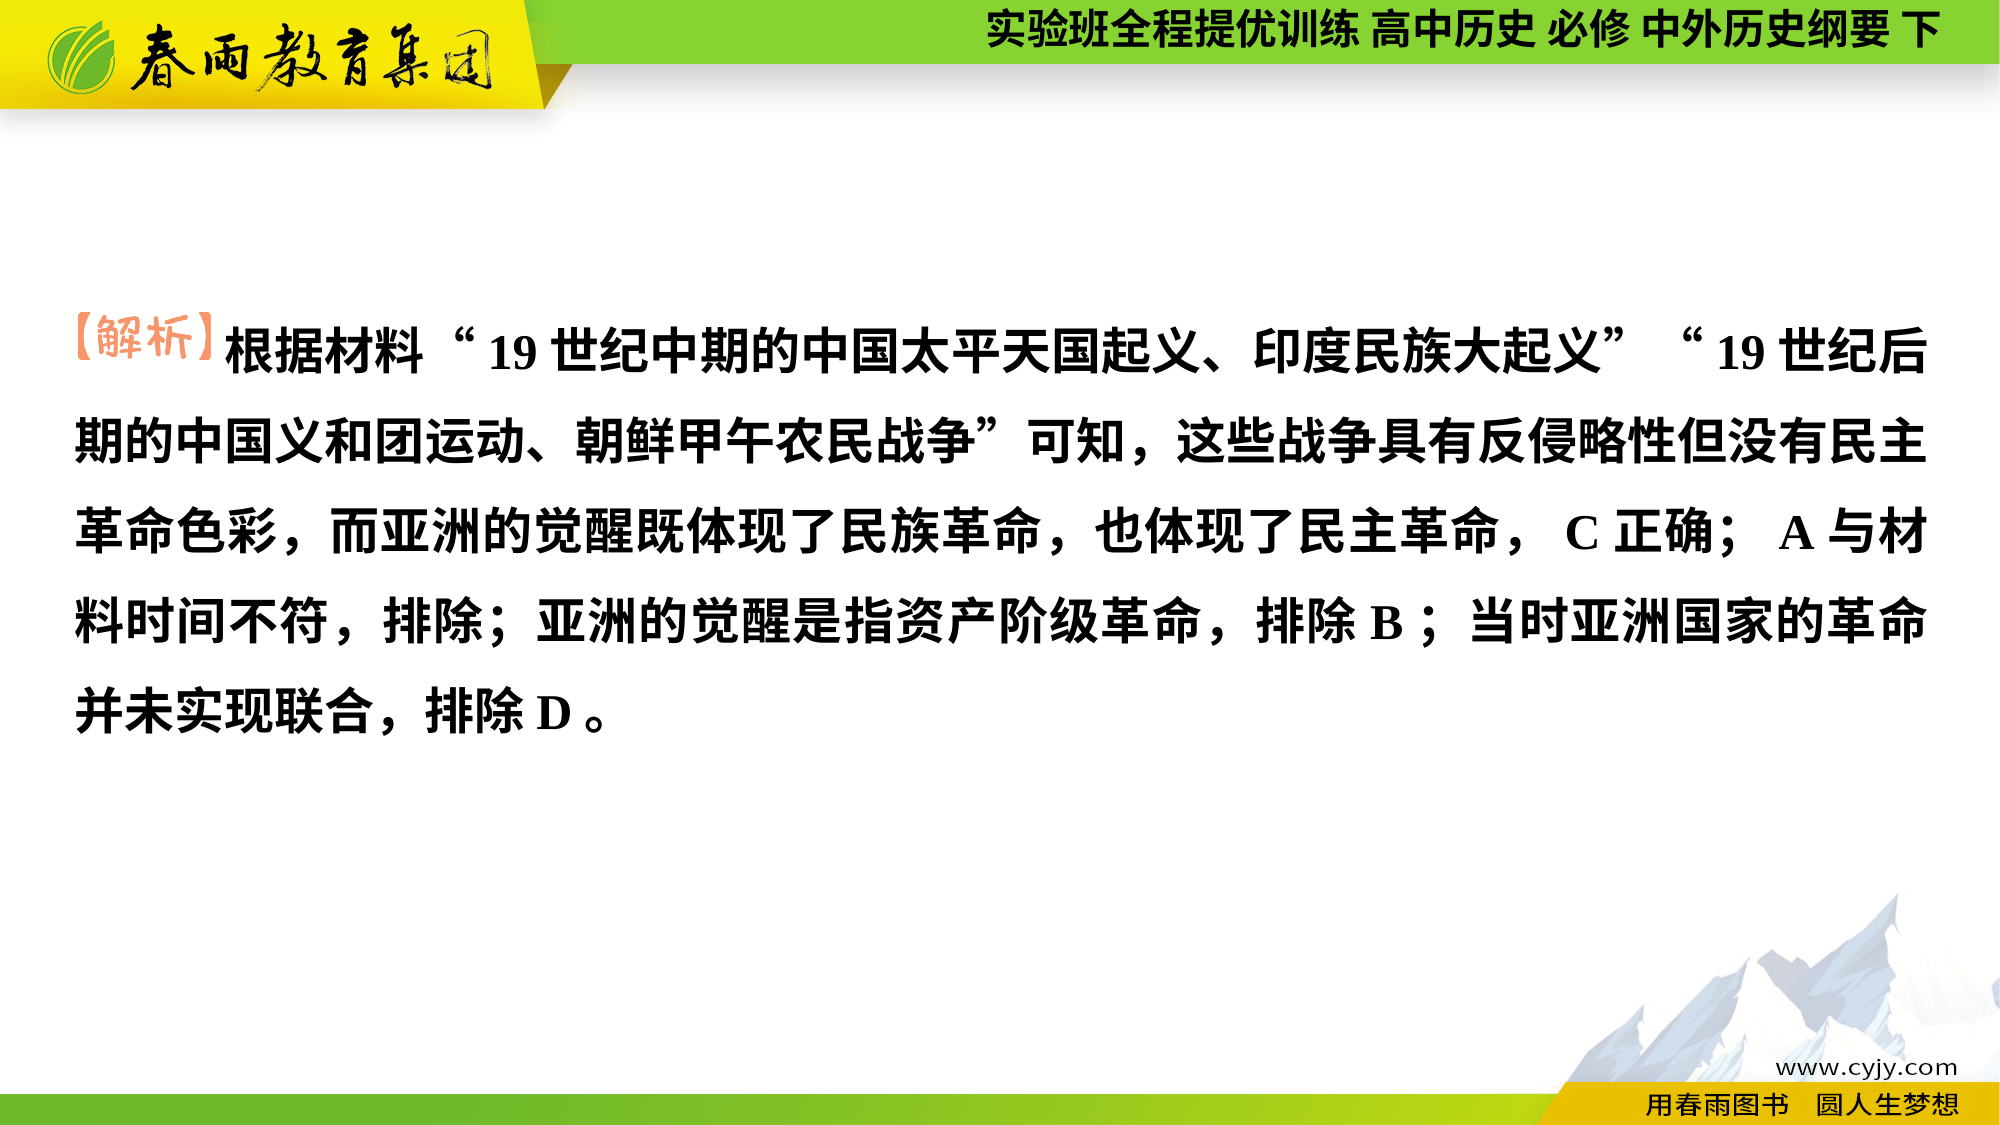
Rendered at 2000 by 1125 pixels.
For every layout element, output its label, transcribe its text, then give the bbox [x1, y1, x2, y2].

list 根据材料“19世纪中期的中国太平天国起义、印度民族大起义”“19世纪后期的中国义和团运动、朝鲜甲午农民战争”可知，这些战争具有反侵略性但没有民主革命色彩，而亚洲的觉醒既体现了民族革命，也体现了民主革命，C正确；A与材料时间不符，排除；亚洲的觉醒是指资产阶级革命，排除B；当时亚洲国家的革命并未实现联合，排除D。 [59, 281, 1944, 740]
picture [0, 0, 2000, 1125]
